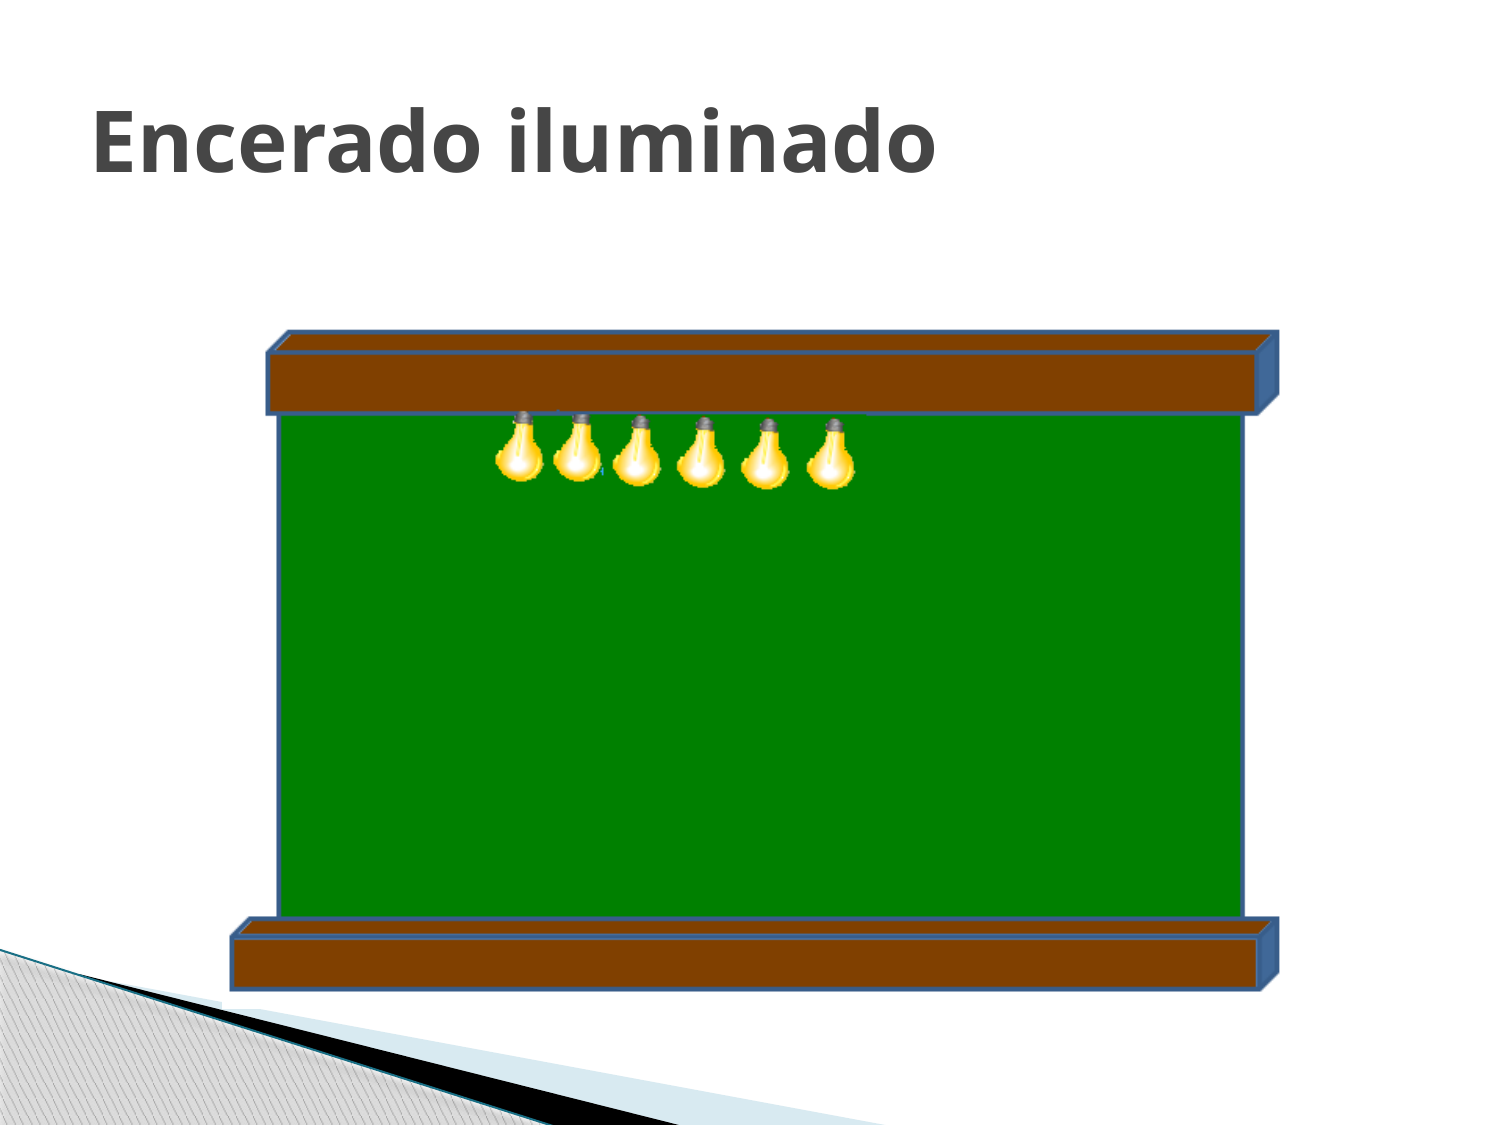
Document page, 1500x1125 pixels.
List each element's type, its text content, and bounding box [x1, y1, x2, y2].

picture [222, 316, 1314, 1009]
title Encerado iluminado [75, 45, 1425, 233]
